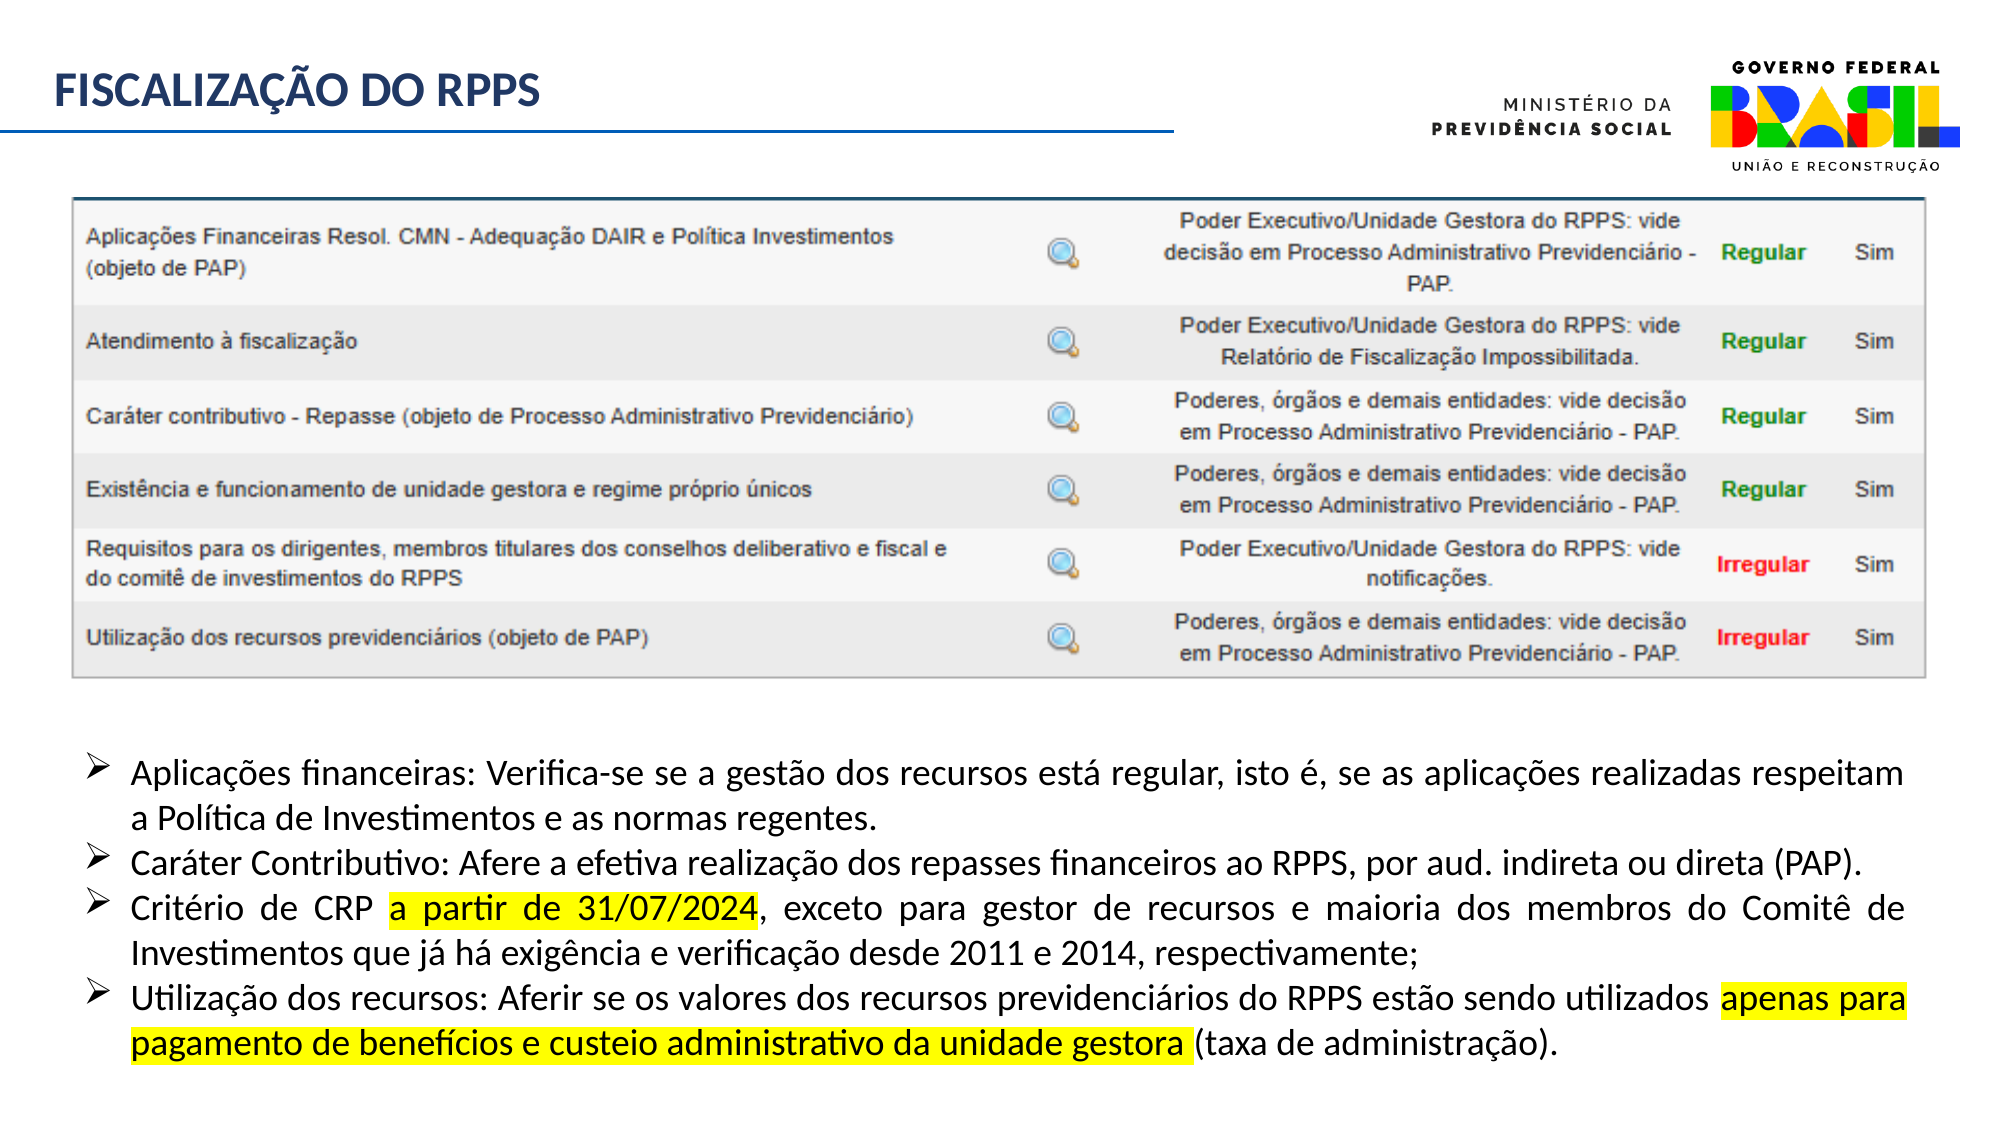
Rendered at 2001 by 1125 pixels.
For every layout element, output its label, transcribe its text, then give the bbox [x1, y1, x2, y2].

text_box Aplicações financeiras: Verifica-se se a gestão dos recursos está regular, isto é, se as aplicações realizadas respeitam a Política de Investimentos e as normas regentes. Caráter Contributivo: Afere a efetiva realização dos repasses financeiros ao RPPS, por aud. indireta ou direta (PAP). Critério de CRP a partir de 31/07/2024, exceto para gestor de recursos e maioria dos membros do Comitê de Investimentos que já há exigência e verificação desde 2011 e 2014, respectivamente; Utilização dos recursos: Aferir se os valores dos recursos previdenciários do RPPS estão sendo utilizados apenas para pagamento de benefícios e custeio administrativo da unidade gestora (taxa de administração). [68, 740, 1922, 1116]
text_box FISCALIZAÇÃO DO RPPS [40, 26, 1265, 138]
picture [68, 197, 1931, 681]
picture [1431, 61, 1960, 173]
